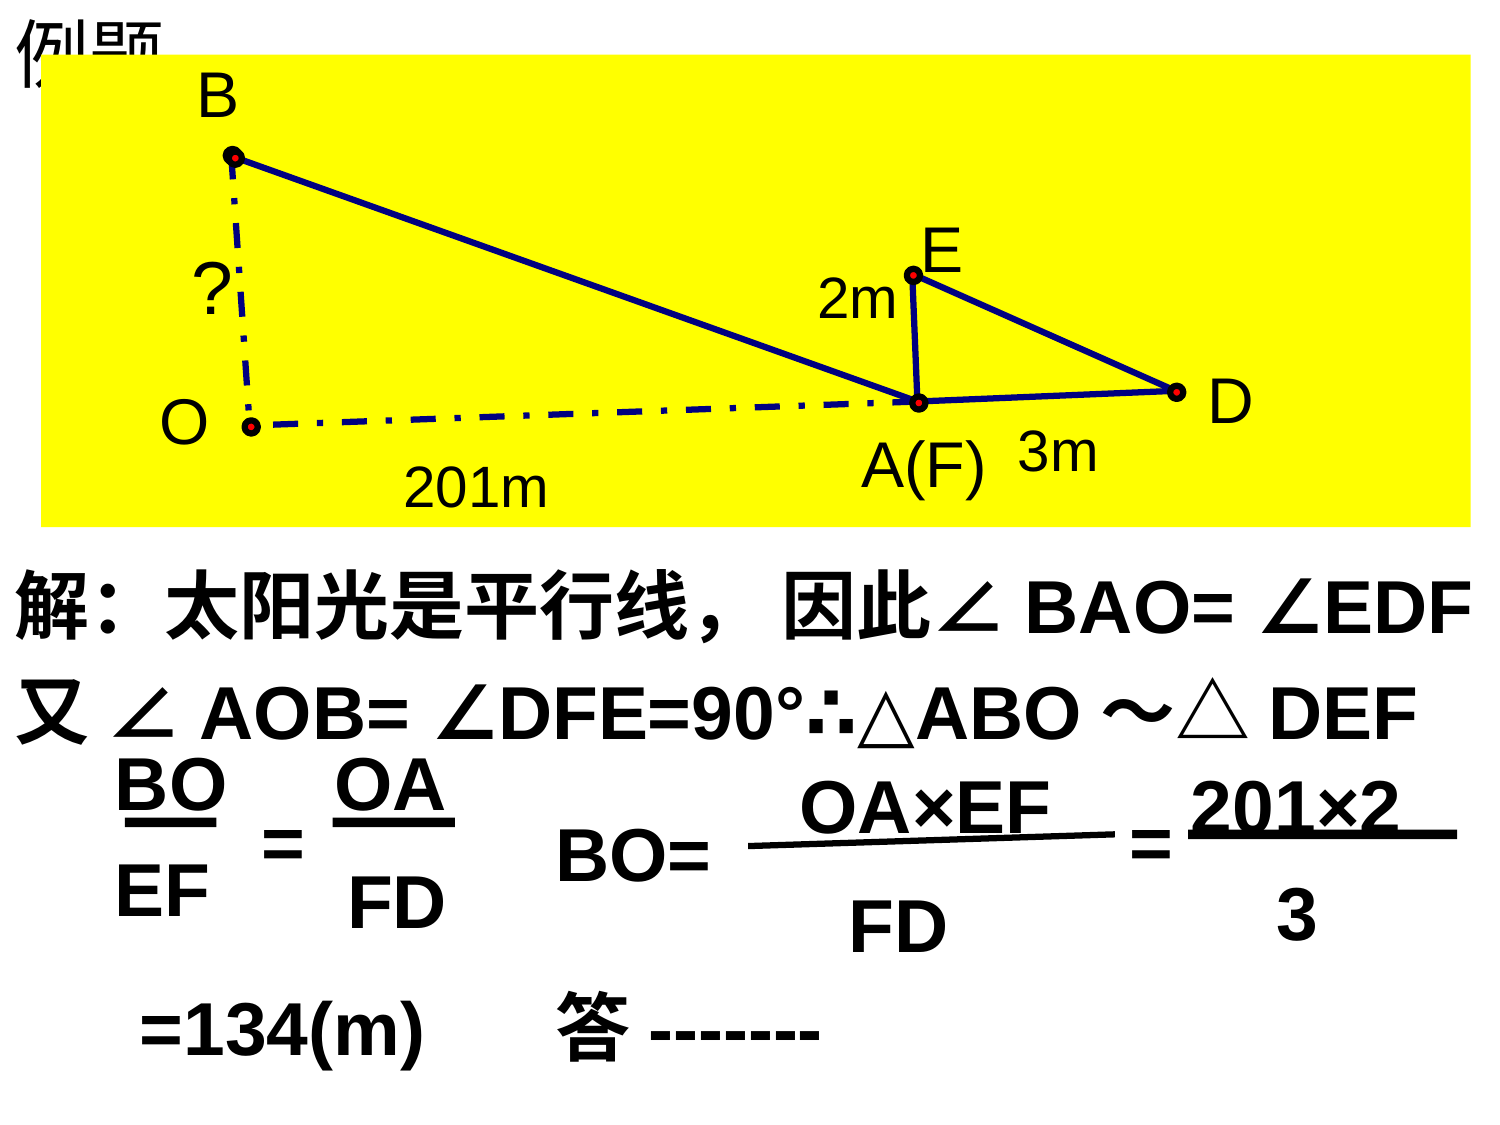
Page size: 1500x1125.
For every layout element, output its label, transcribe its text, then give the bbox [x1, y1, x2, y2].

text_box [159, 53, 1255, 528]
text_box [99, 727, 1500, 1079]
text_box 解：太阳光是平行线， 因此∠BAO= ∠EDF [0, 550, 1500, 656]
text_box [41, 54, 47, 528]
text_box 又 ∠AOB= ∠DFE=90°∴△ABO～△DEF [0, 657, 1500, 890]
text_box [52, 9, 1500, 540]
text_box 例题 [0, 0, 254, 105]
